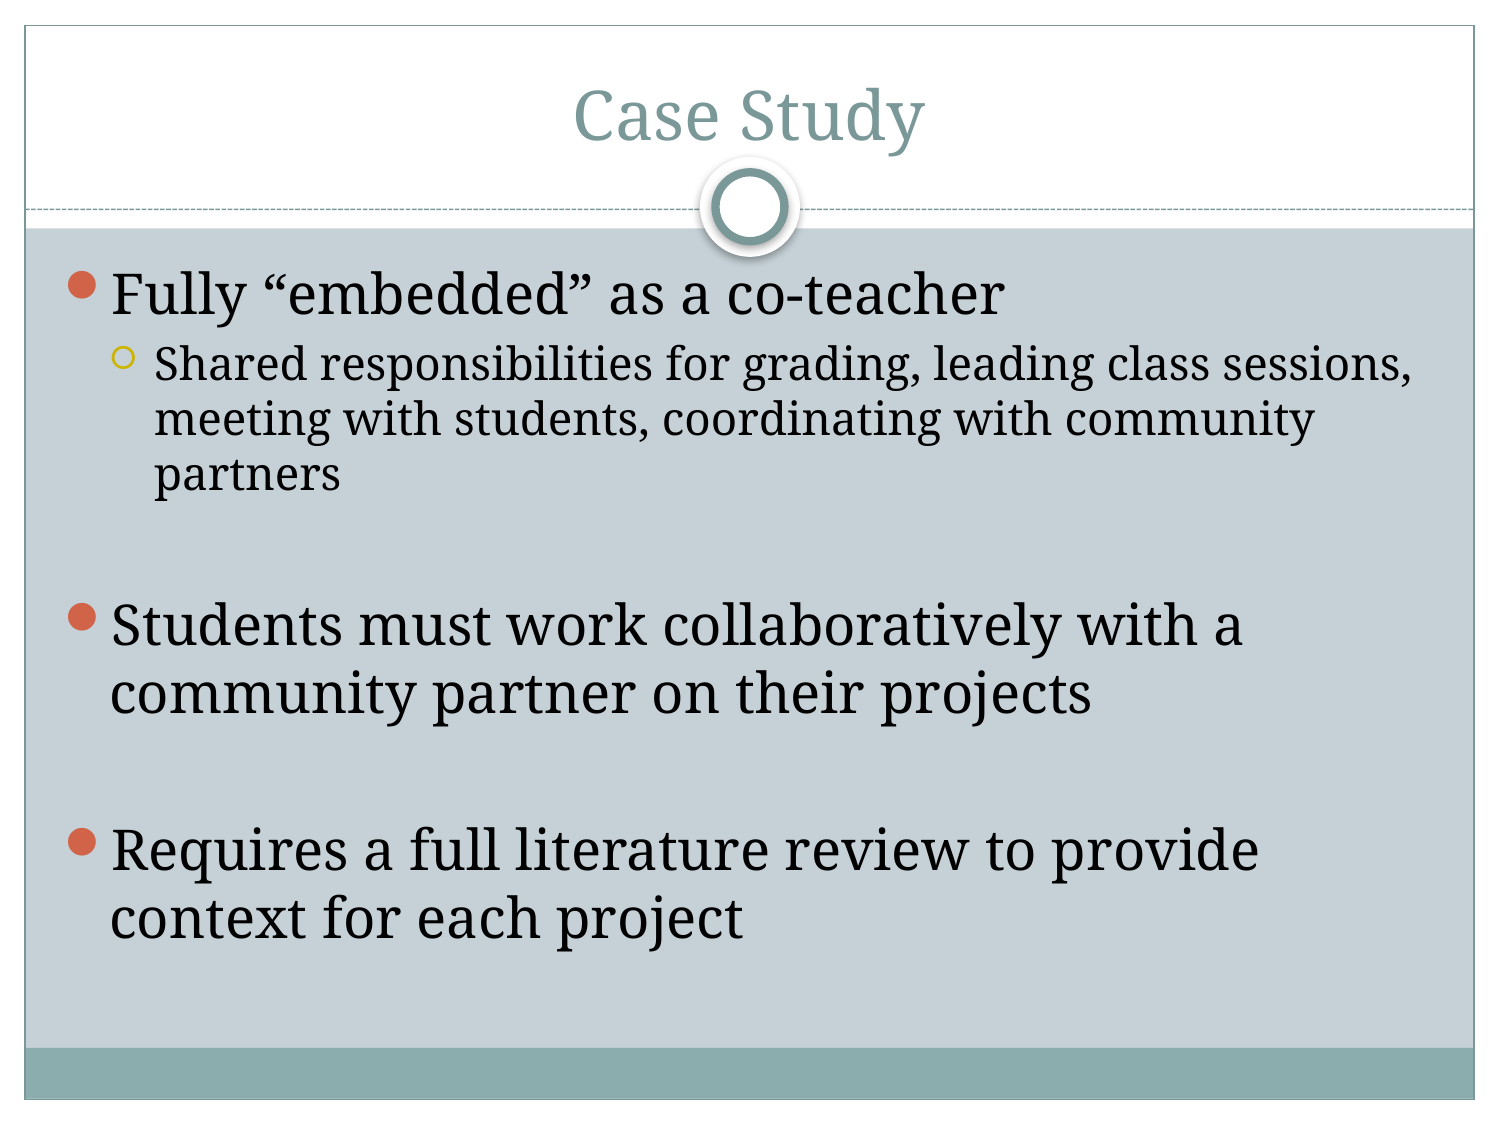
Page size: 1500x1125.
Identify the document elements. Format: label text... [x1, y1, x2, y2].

title Case Study [49, 37, 1450, 162]
list Fully “embedded” as a co-teacher Shared responsibilities for grading, leading class sessions, meeting with students, coordinating with community partners Students must work collaboratively with a community partner on their projects Requires a full literature review to provide context for each project [49, 250, 1445, 1050]
